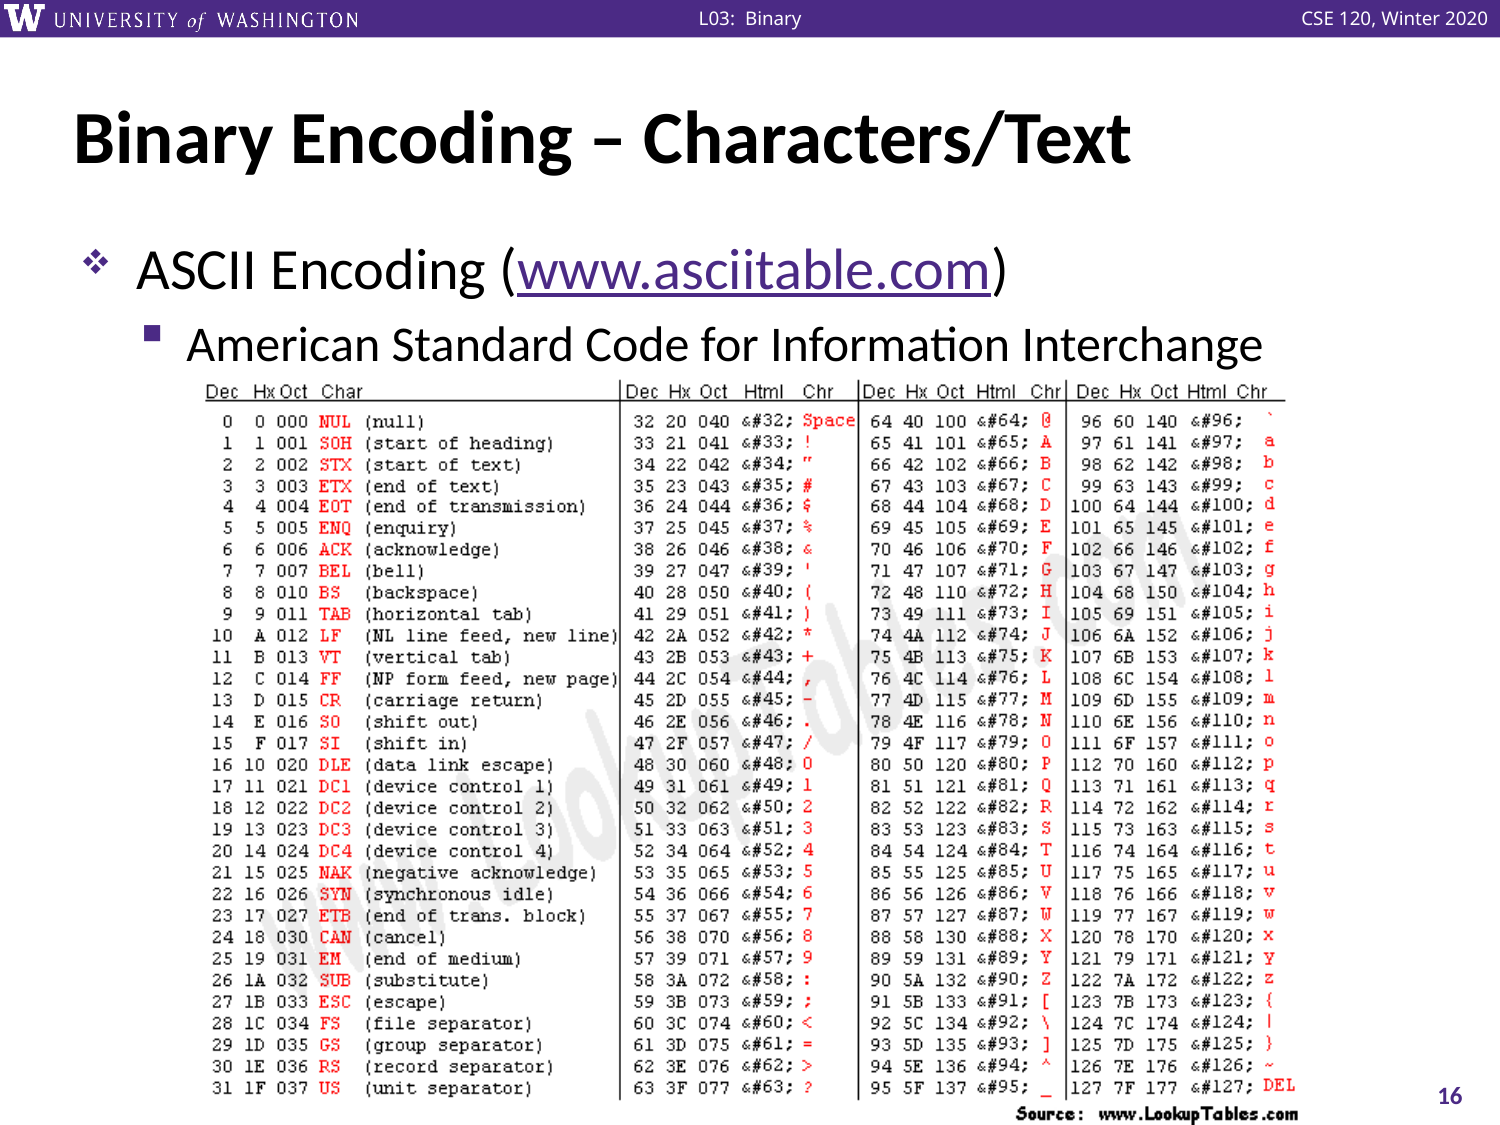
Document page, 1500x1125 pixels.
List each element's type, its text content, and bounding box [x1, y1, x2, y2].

title Binary Encoding – Characters/Text [58, 71, 1438, 197]
picture [4, 4, 358, 32]
list ASCII Encoding (www.asciitable.com) American Standard Code for Information Interchange [64, 223, 1438, 1040]
slide_number 16 [1400, 1065, 1500, 1125]
picture [201, 374, 1301, 1125]
